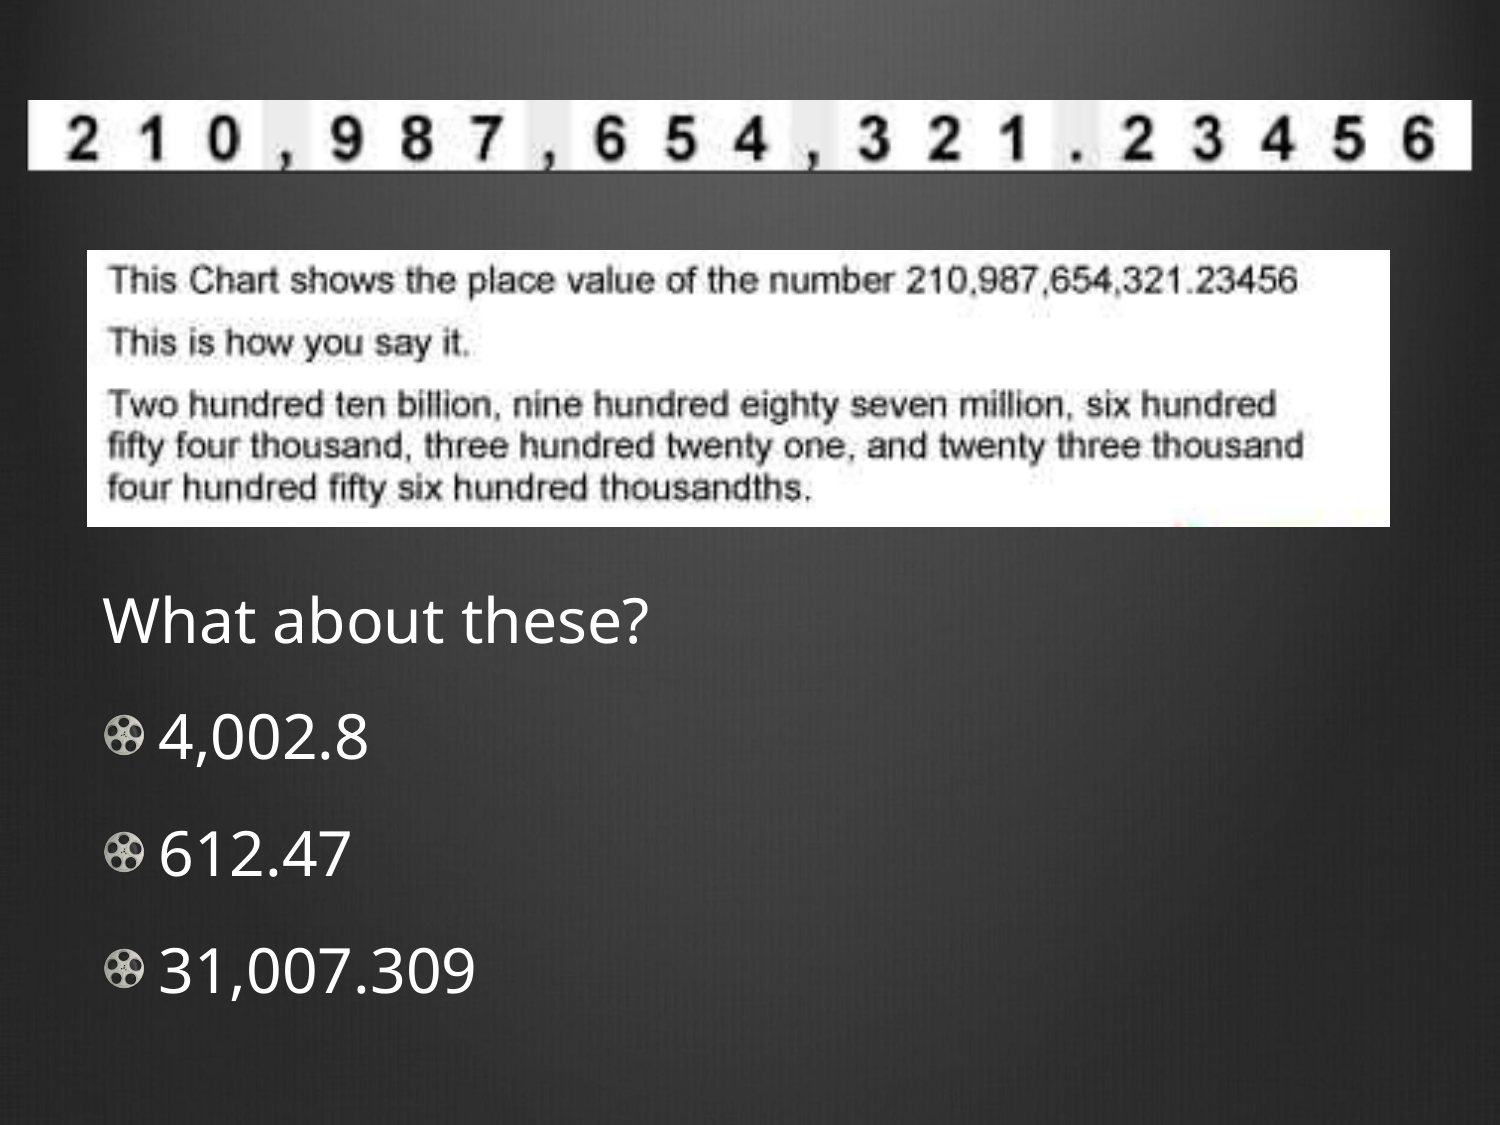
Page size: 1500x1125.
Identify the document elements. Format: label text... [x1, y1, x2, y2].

picture [26, 100, 1478, 174]
picture [102, 946, 146, 990]
picture [87, 250, 1390, 527]
picture [102, 829, 146, 874]
picture [102, 712, 146, 757]
list What about these? 4,002.8 612.47 31,007.309 [87, 573, 1009, 1069]
